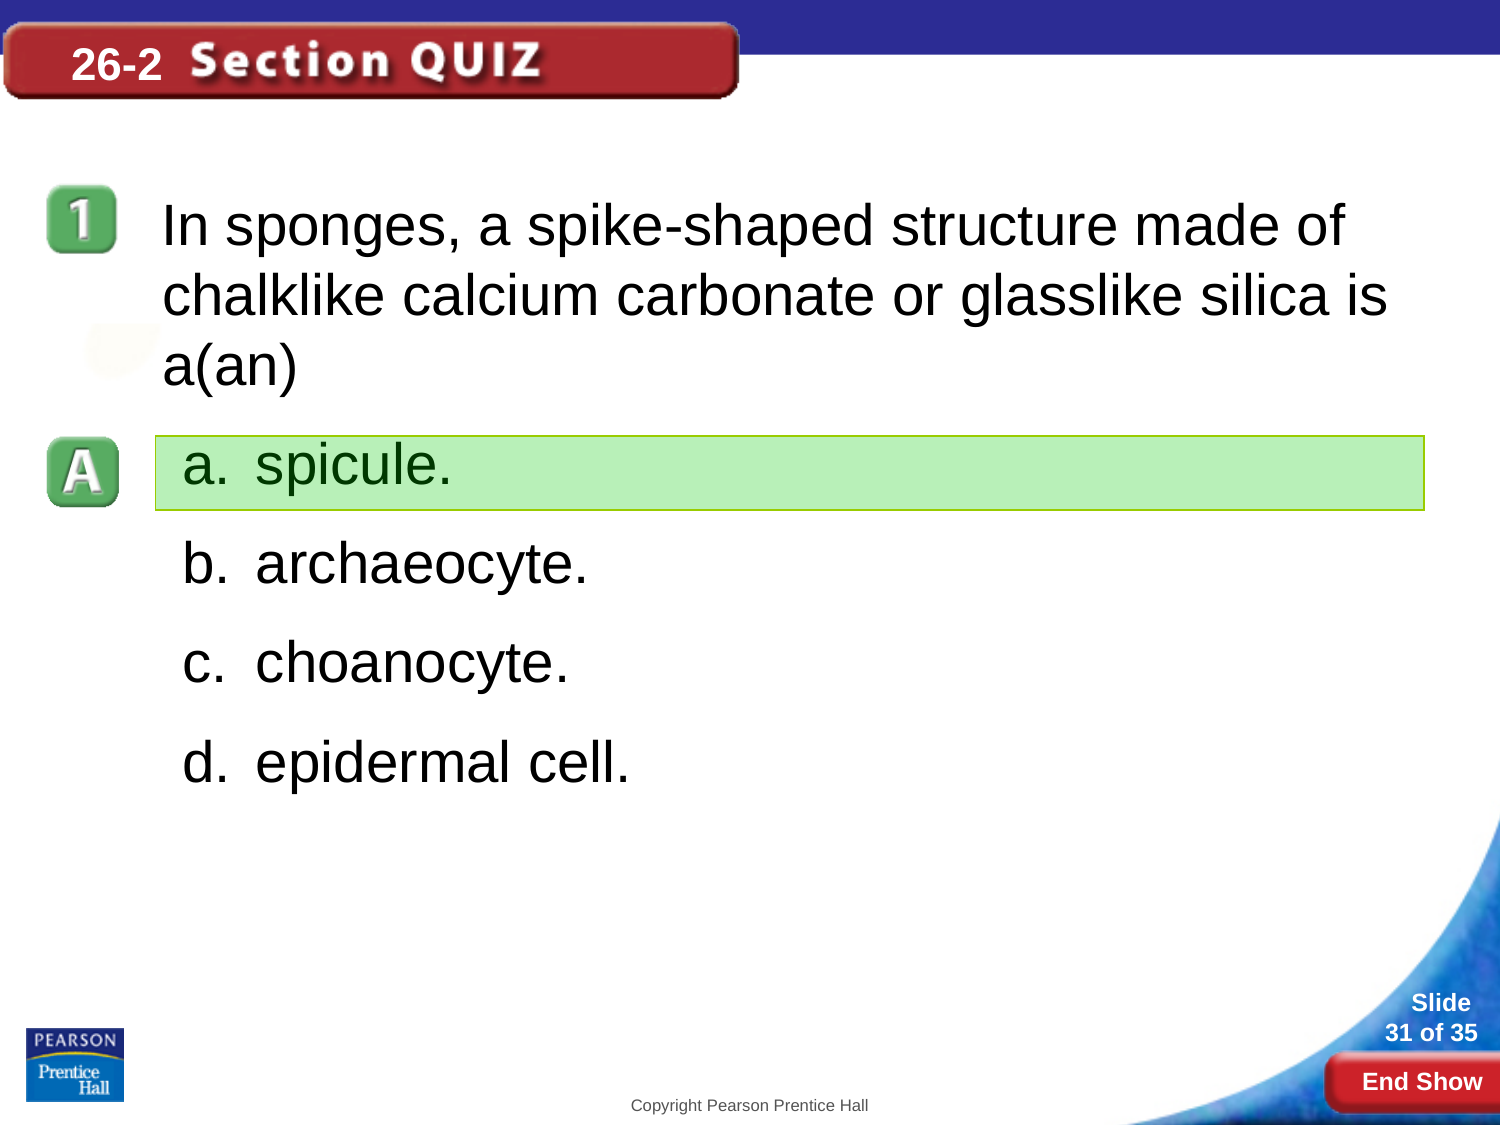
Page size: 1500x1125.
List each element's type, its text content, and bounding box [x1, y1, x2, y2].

picture [39, 178, 132, 262]
list In sponges, a spike-shaped structure made of chalklike calcium carbonate or glasslike silica is a(an) spicule. archaeocyte. choanocyte. epidermal cell. [44, 179, 1440, 888]
picture [0, 0, 1500, 1125]
title 26-2 [2, 26, 179, 98]
footer Copyright Pearson Prentice Hall [512, 1087, 988, 1113]
text_box [155, 435, 1424, 510]
